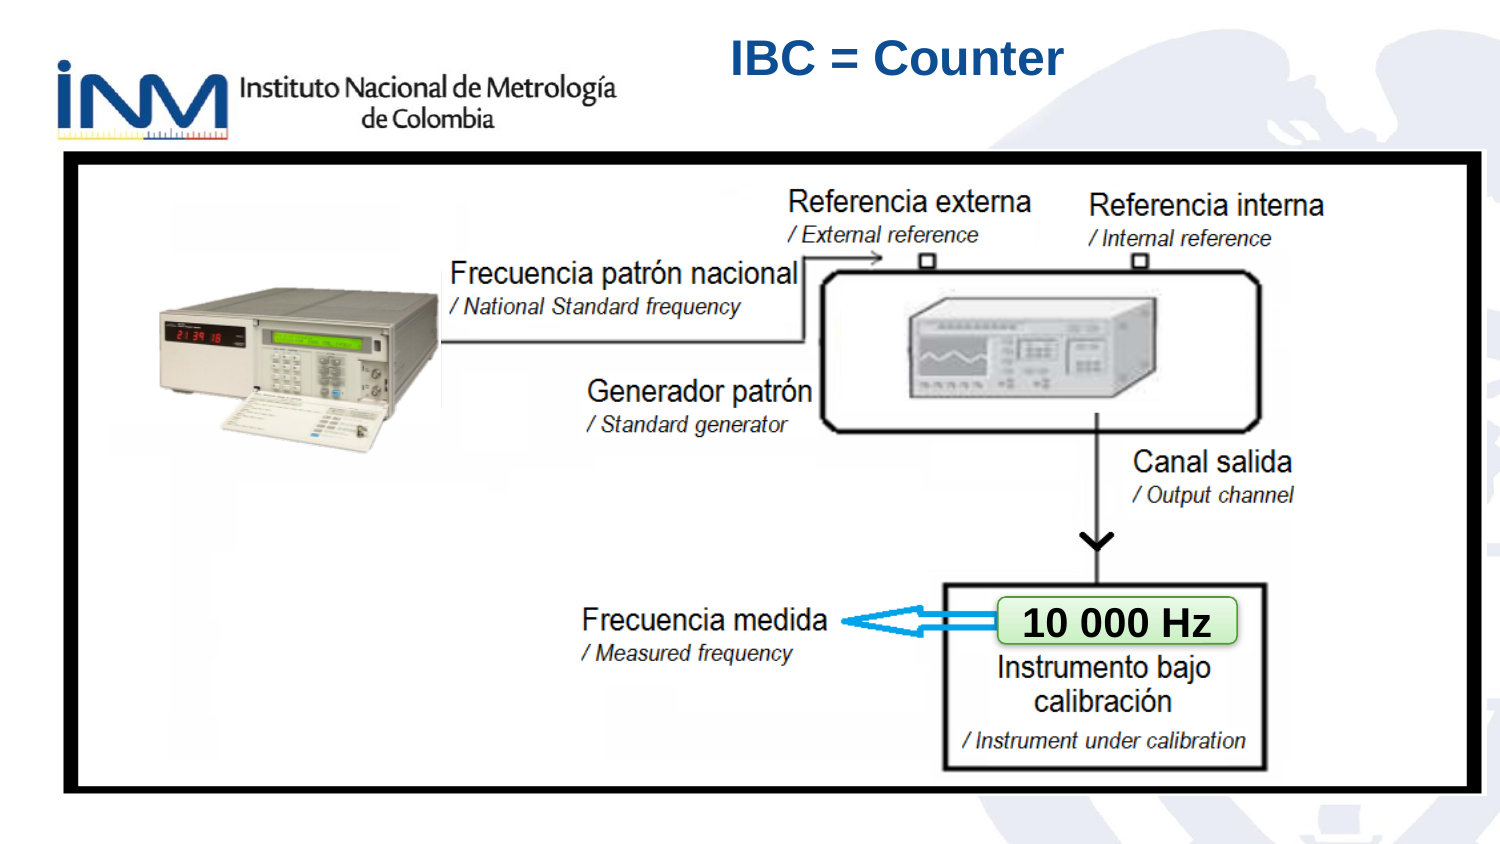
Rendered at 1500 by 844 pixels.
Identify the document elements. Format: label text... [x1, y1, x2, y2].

text_box IBC = Counter [715, 1, 1500, 93]
picture [0, 0, 1500, 844]
